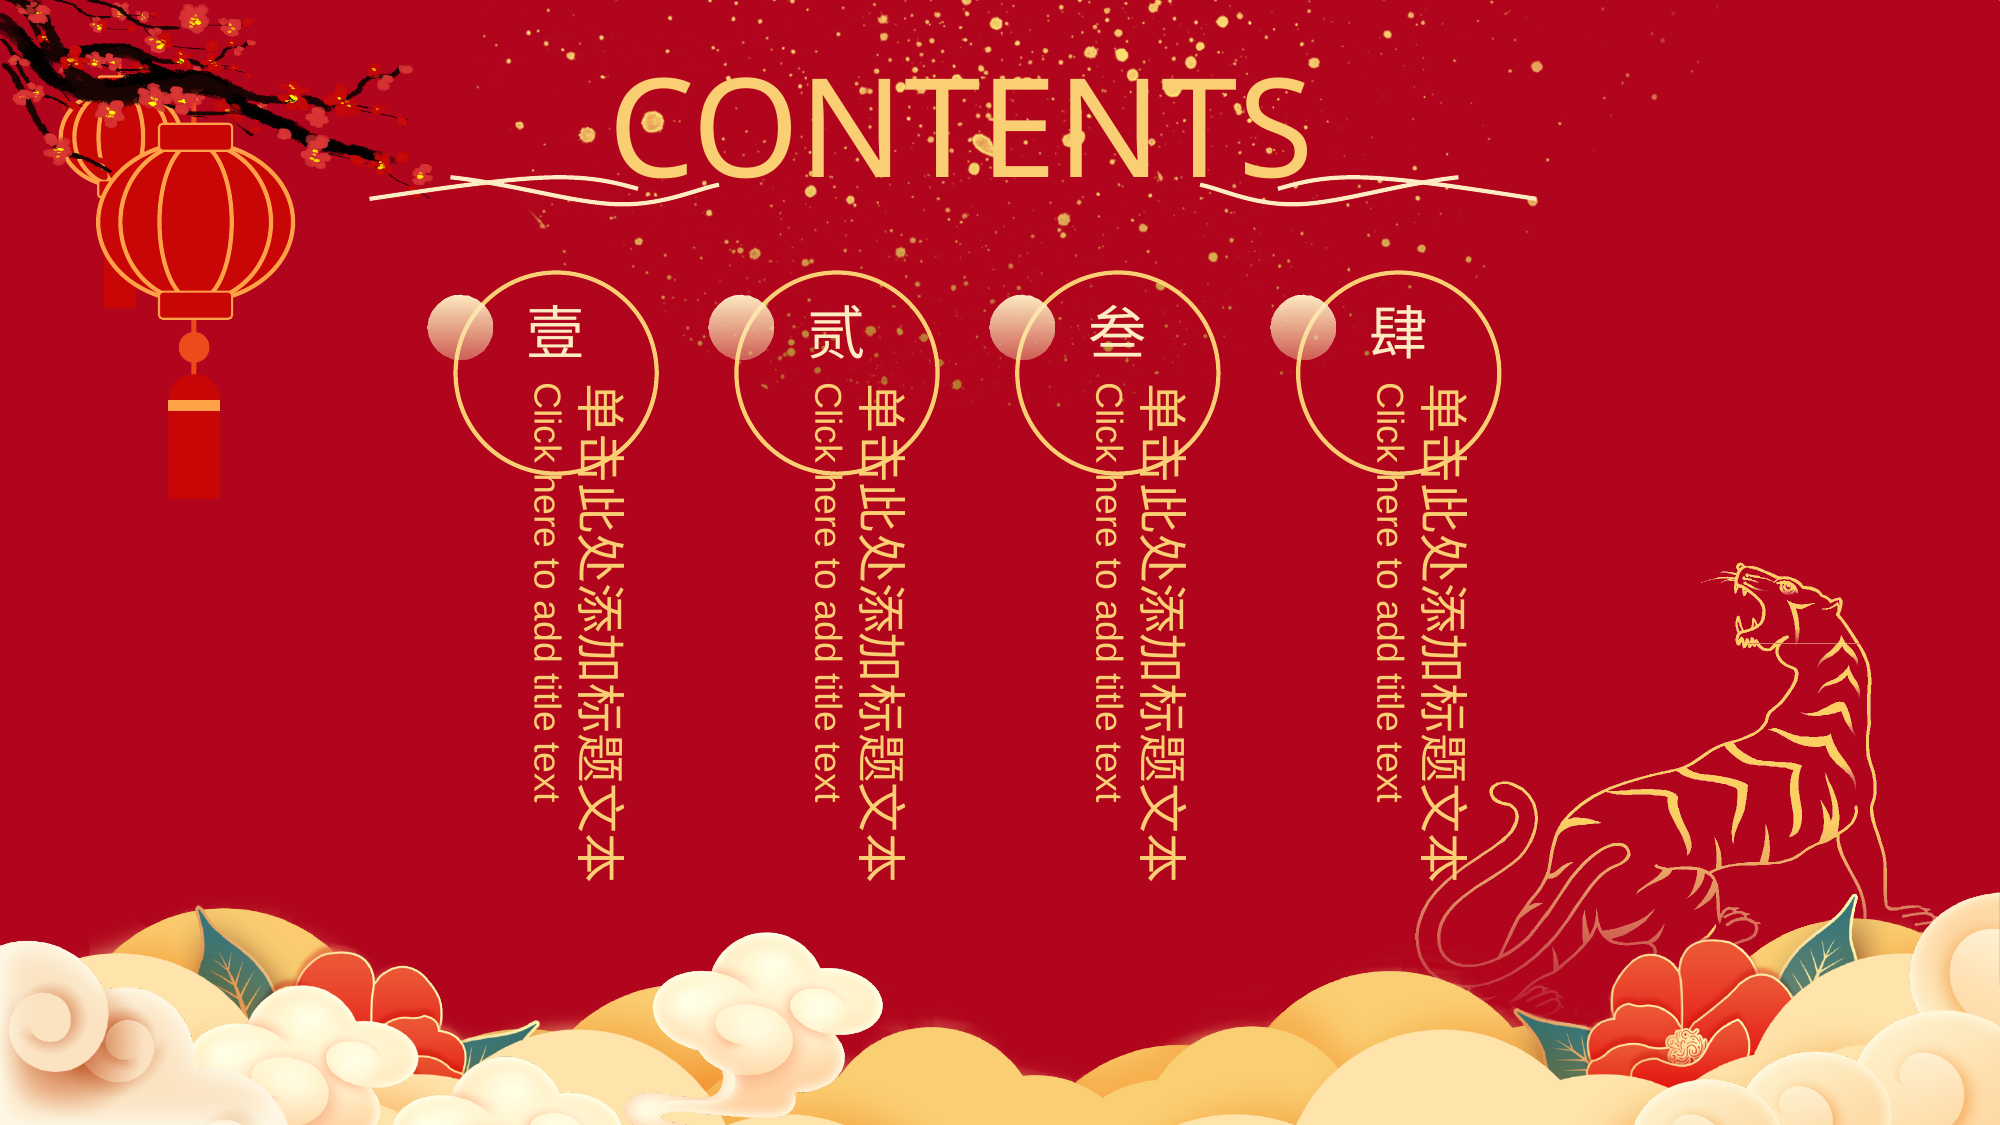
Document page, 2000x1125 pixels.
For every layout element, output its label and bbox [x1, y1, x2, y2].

text_box [1504, 562, 1942, 876]
text_box [369, 177, 720, 205]
text_box [427, 272, 657, 876]
picture [0, 0, 2000, 563]
text_box [1199, 177, 1537, 205]
text_box [97, 207, 294, 500]
text_box [1269, 272, 1500, 876]
text_box [708, 272, 938, 876]
text_box [988, 272, 1219, 876]
text_box [0, 877, 2000, 1125]
